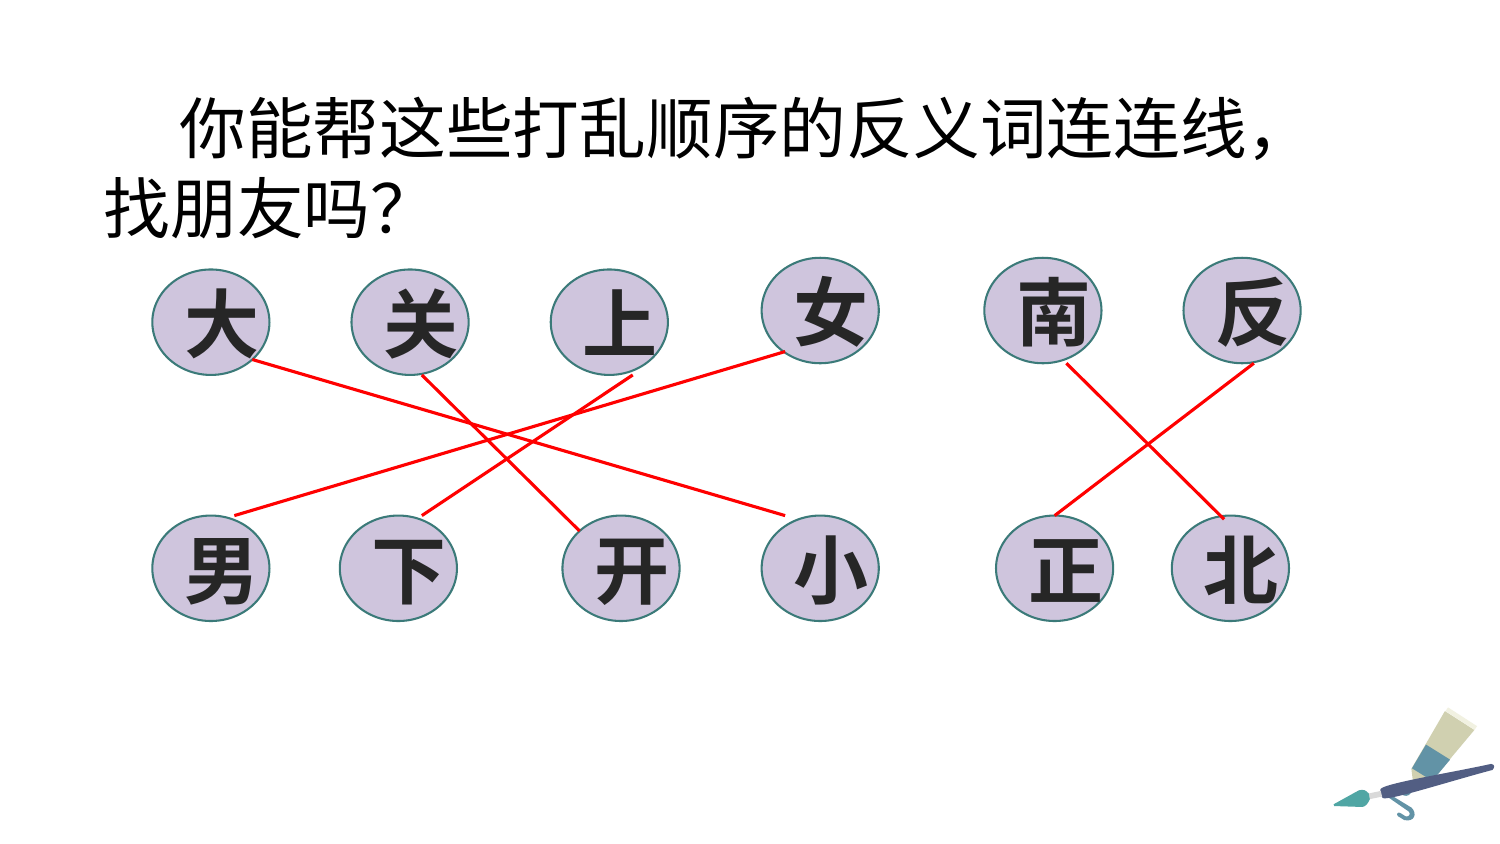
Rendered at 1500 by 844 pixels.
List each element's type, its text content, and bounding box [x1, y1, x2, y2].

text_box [440, 171, 597, 351]
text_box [421, 516, 580, 532]
text_box 你能帮这些打乱顺序的反义词连连线，找朋友吗？ [88, 79, 1365, 255]
text_box 反 [1182, 256, 1302, 363]
text_box 大 [151, 268, 271, 376]
text_box 北 [1170, 516, 1291, 623]
text_box 女 [760, 256, 880, 365]
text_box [1054, 363, 1254, 516]
text_box 下 [338, 516, 440, 623]
text_box 男 [151, 514, 271, 623]
text_box 上 [597, 268, 669, 351]
text_box 开 [597, 516, 681, 623]
text_box 关 [350, 268, 440, 351]
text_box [234, 351, 786, 516]
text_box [1066, 516, 1225, 520]
text_box 小 [760, 514, 880, 623]
text_box 南 [983, 256, 1103, 365]
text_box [1358, 708, 1481, 844]
text_box 正 [994, 514, 1115, 623]
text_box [440, 516, 597, 704]
